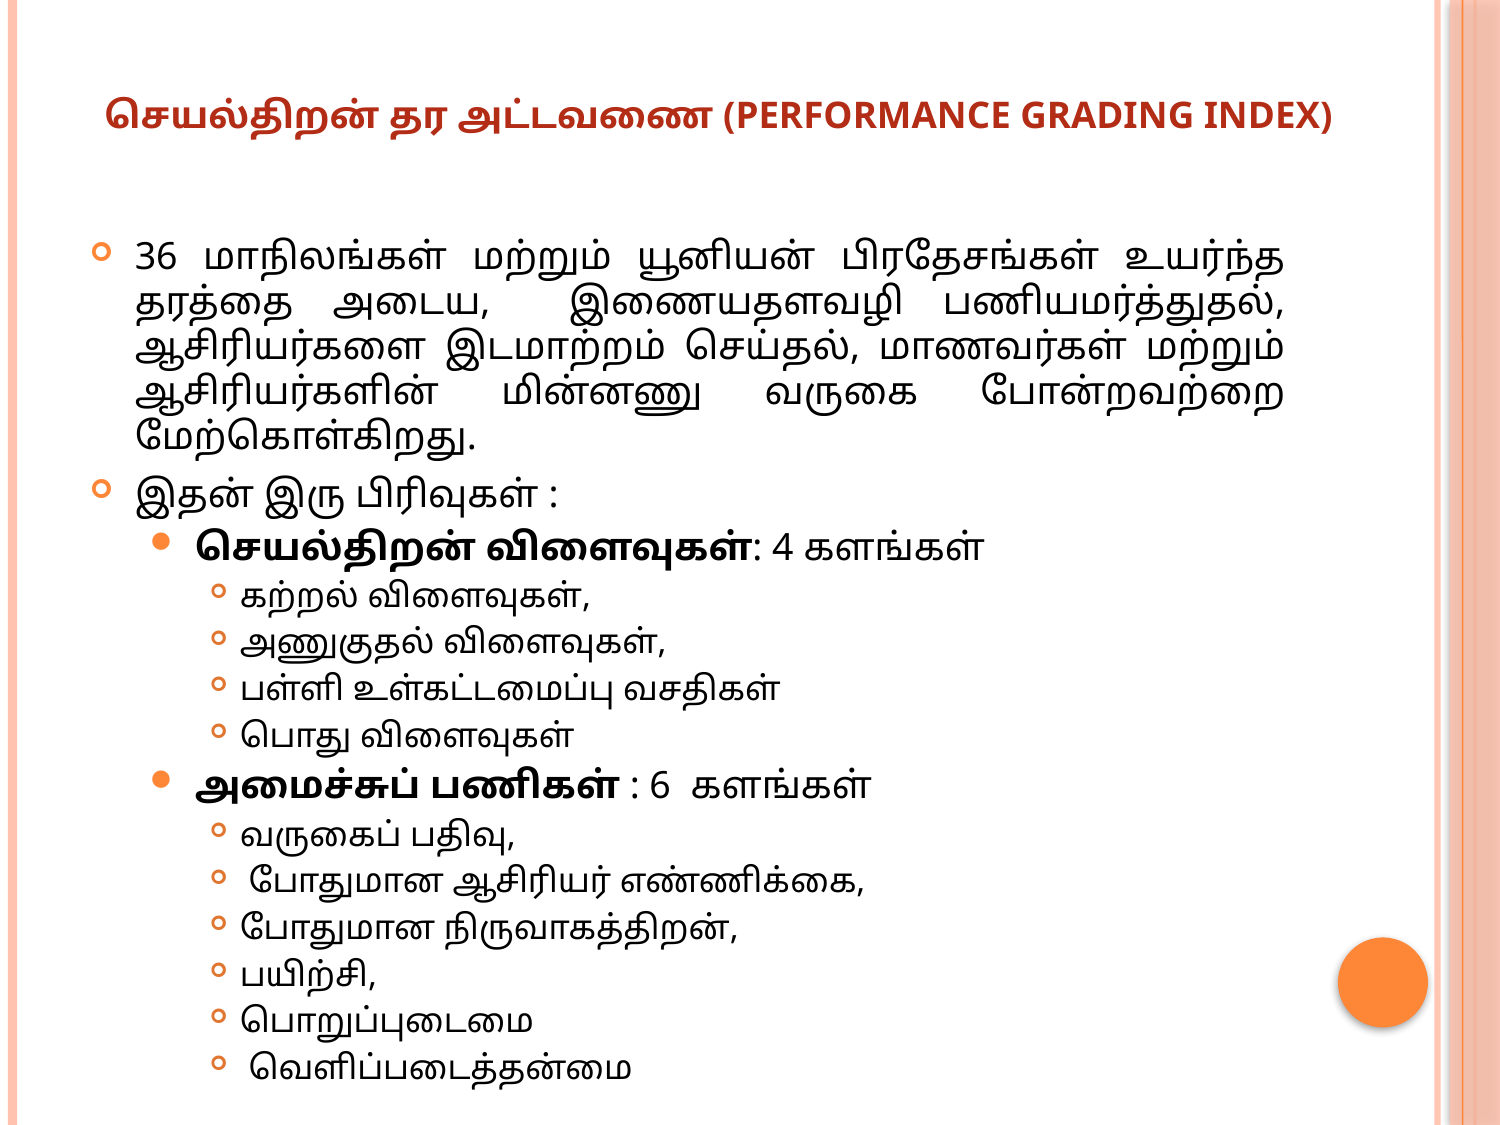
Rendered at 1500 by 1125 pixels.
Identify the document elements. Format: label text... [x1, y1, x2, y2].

list 36 மாநிலங்கள் மற்றும் யூனியன் பிரதேசங்கள் உயர்ந்த தரத்தை அடைய, இணையதளவழி பணியமர்த்துதல், ஆசிரியர்களை இடமாற்றம் செய்தல், மாணவர்கள் மற்றும் ஆசிரியர்களின் மின்னணு வருகை போன்றவற்றை மேற்கொள்கிறது. இதன் இரு பிரிவுகள் : செயல்திறன் விளைவுகள்: 4 களங்கள் கற்றல் விளைவுகள், அணுகுதல் விளைவுகள், பள்ளி உள்கட்டமைப்பு வசதிகள் பொது விளைவுகள் அமைச்சுப் பணிகள் : 6 களங்கள் வருகைப் பதிவு, போதுமான ஆசிரியர் எண்ணிக்கை, போதுமான நிருவாகத்திறன், பயிற்சி, பொறுப்புடைமை வெளிப்படைத்தன்மை [75, 224, 1300, 1062]
title செயல்திறன் தர அட்டவணை (Performance Grading Index) [75, 45, 1363, 188]
